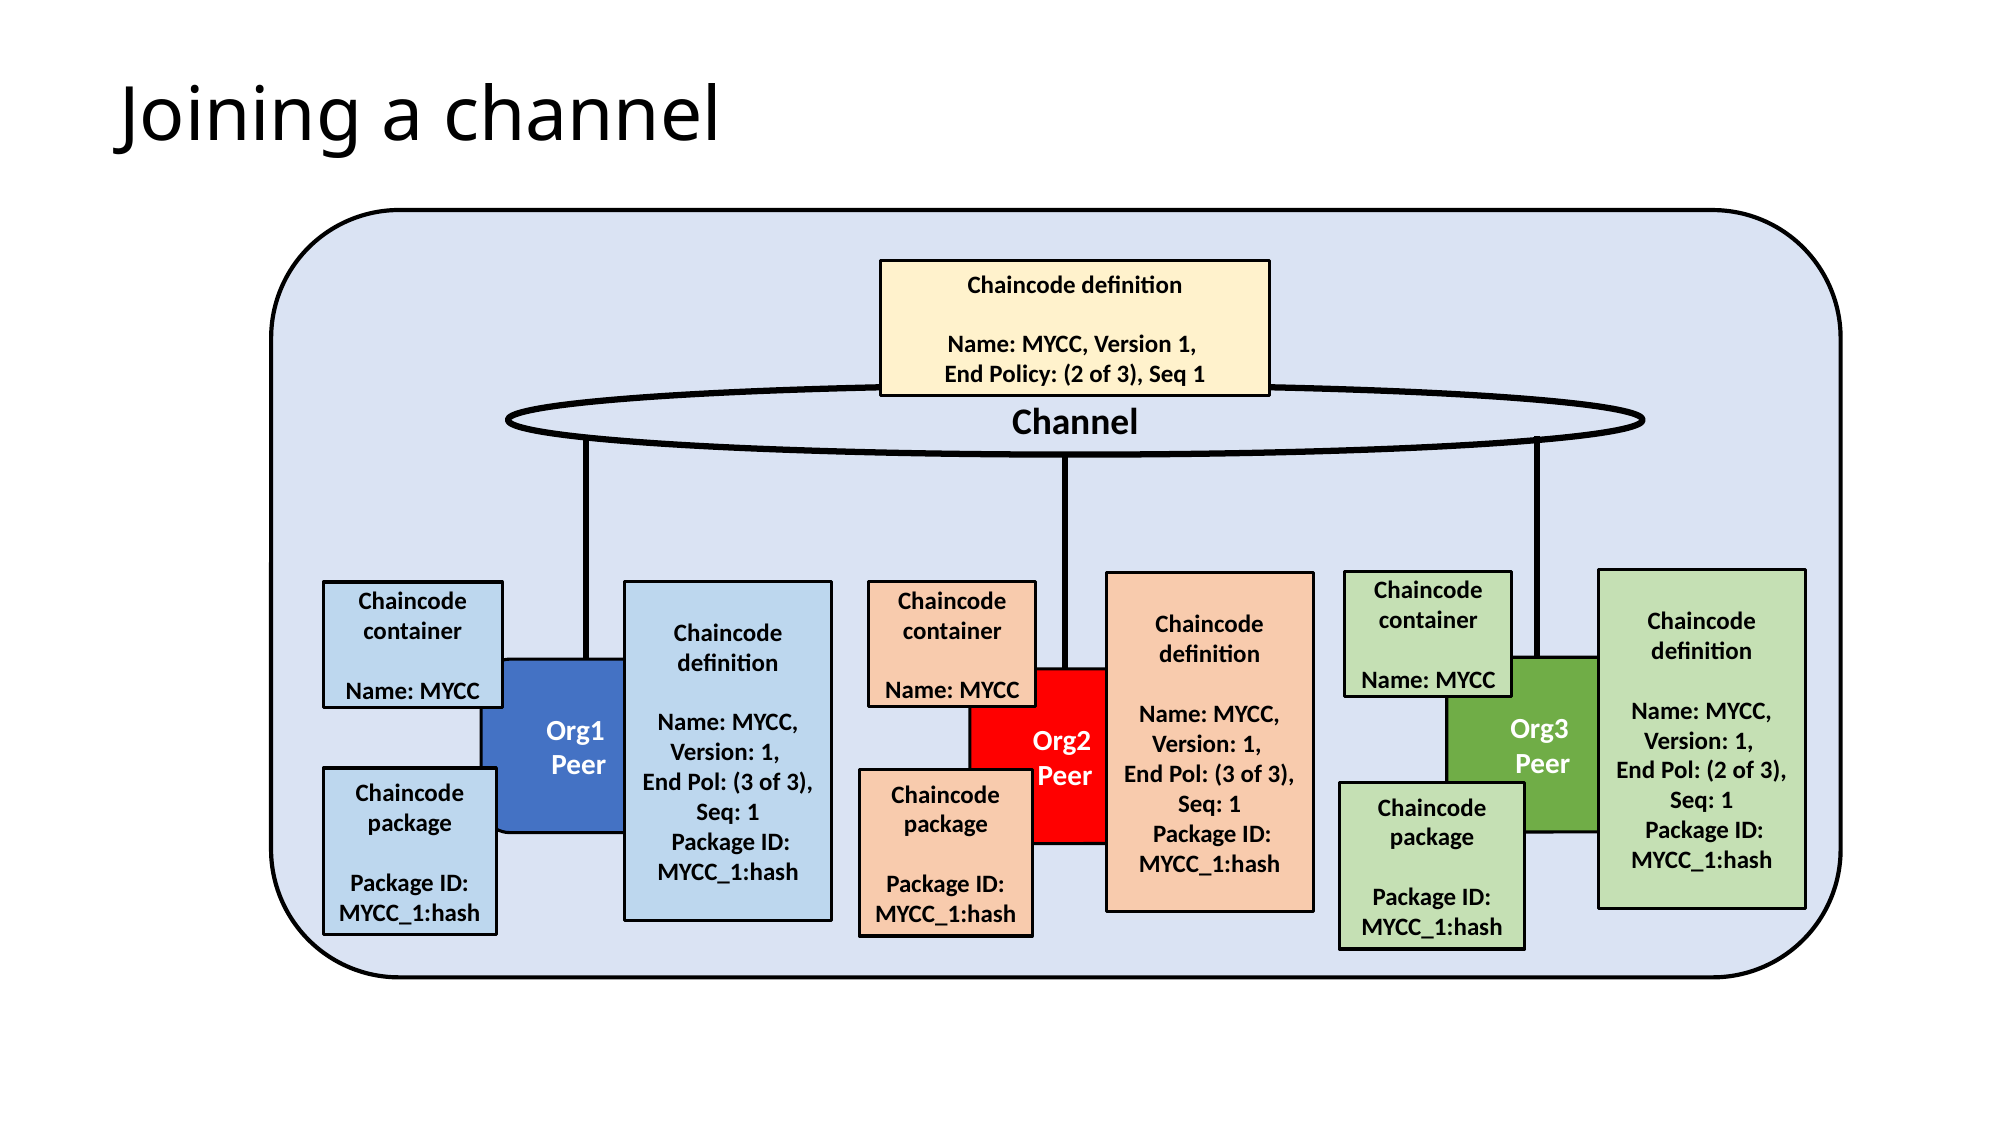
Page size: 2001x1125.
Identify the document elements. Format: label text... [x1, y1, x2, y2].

text_box Org2 Peer [967, 666, 1106, 846]
text_box Chaincode package Package ID: MYCC_1:hash [323, 767, 497, 935]
text_box Chaincode container Name: MYCC [323, 581, 503, 708]
text_box Chaincode package Package ID: MYCC_1:hash [1339, 782, 1526, 950]
text_box Joining a channel [111, 44, 1837, 188]
text_box Org3 Peer [1444, 655, 1598, 835]
text_box Chaincode definition Name: MYCC, Version: 1, End Pol: (3 of 3), Seq: 1 Package ID: MYCC_1:hash [624, 581, 832, 921]
text_box Org1 Peer [479, 657, 624, 835]
text_box Chaincode container Name: MYCC [868, 581, 1037, 708]
text_box Chaincode container Name: MYCC [1344, 570, 1513, 697]
text_box Chaincode package Package ID: MYCC_1:hash [859, 769, 1033, 937]
text_box Chaincode definition Name: MYCC, Version: 1, End Pol: (2 of 3), Seq: 1 Package ID: MYCC_1:hash [1598, 569, 1806, 909]
text_box Chaincode definition Name: MYCC, Version: 1, End Pol: (3 of 3), Seq: 1 Package ID: MYCC_1:hash [1106, 572, 1314, 913]
text_box Chaincode definition Name: MYCC, Version 1, End Policy: (2 of 3), Seq 1 [880, 260, 1271, 396]
text_box [268, 207, 1843, 980]
text_box Channel [506, 385, 1645, 457]
